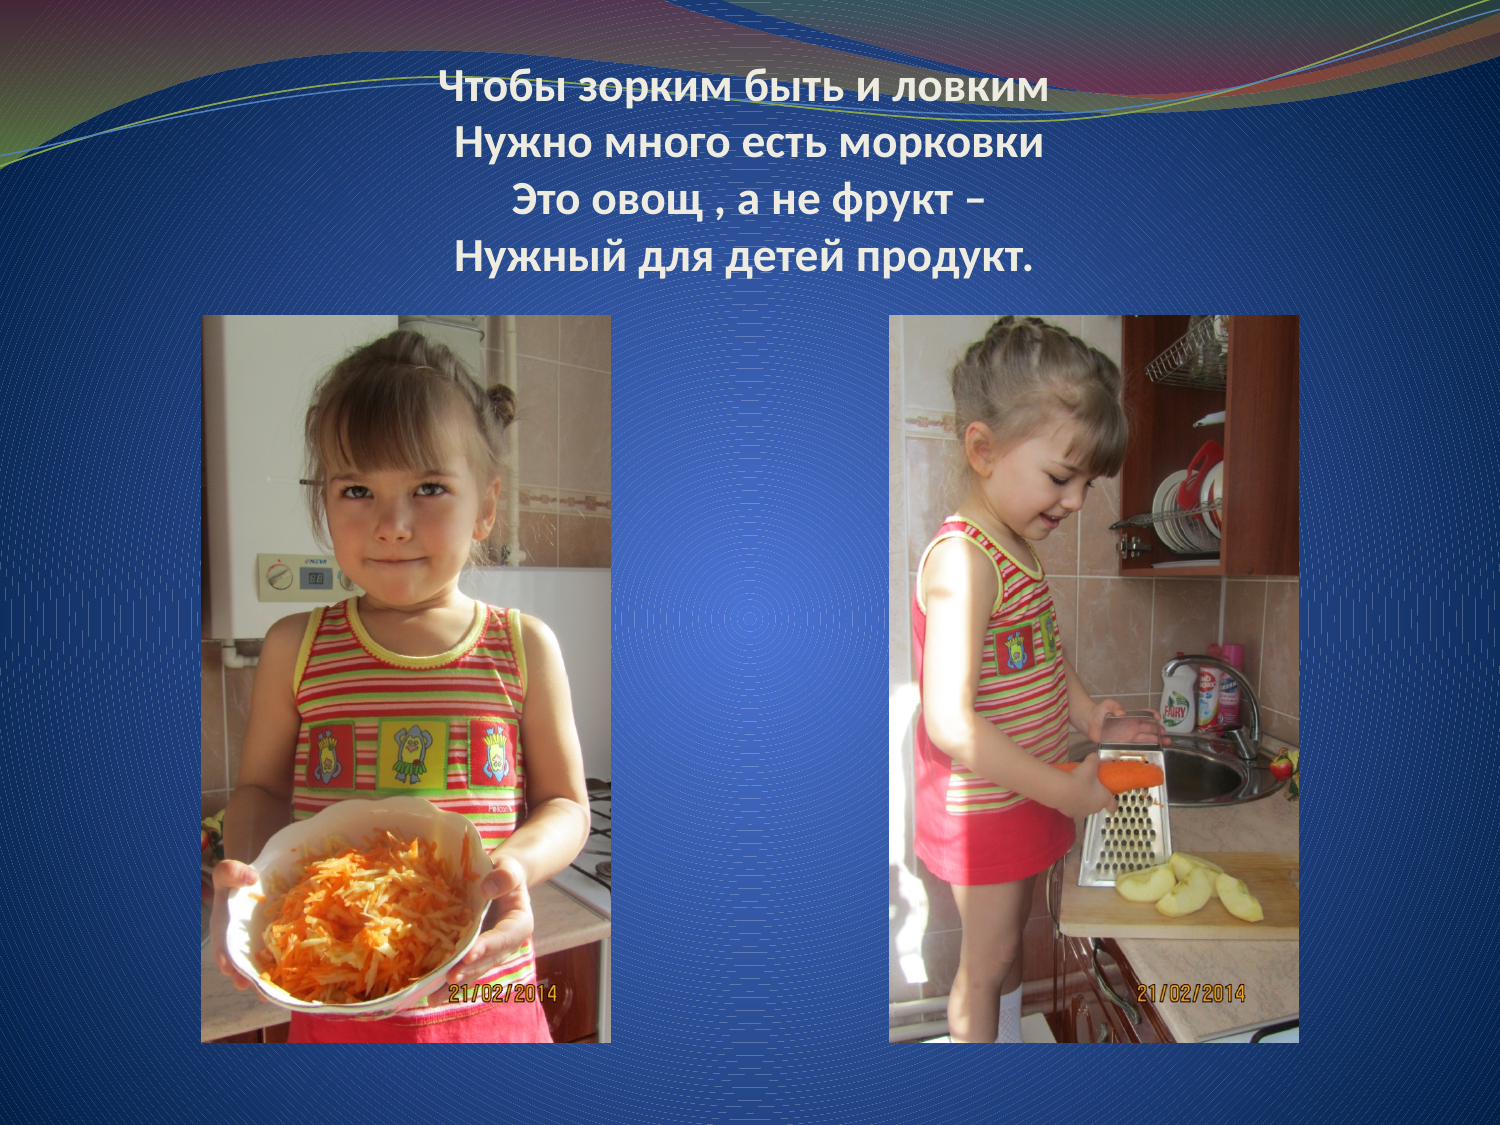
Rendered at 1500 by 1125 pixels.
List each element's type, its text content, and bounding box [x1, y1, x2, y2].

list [201, 314, 612, 1043]
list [888, 314, 1299, 1043]
title Чтобы зорким быть и ловким Нужно много есть морковки Это овощ , а не фрукт – Нужный для детей продукт. [75, 45, 1425, 282]
